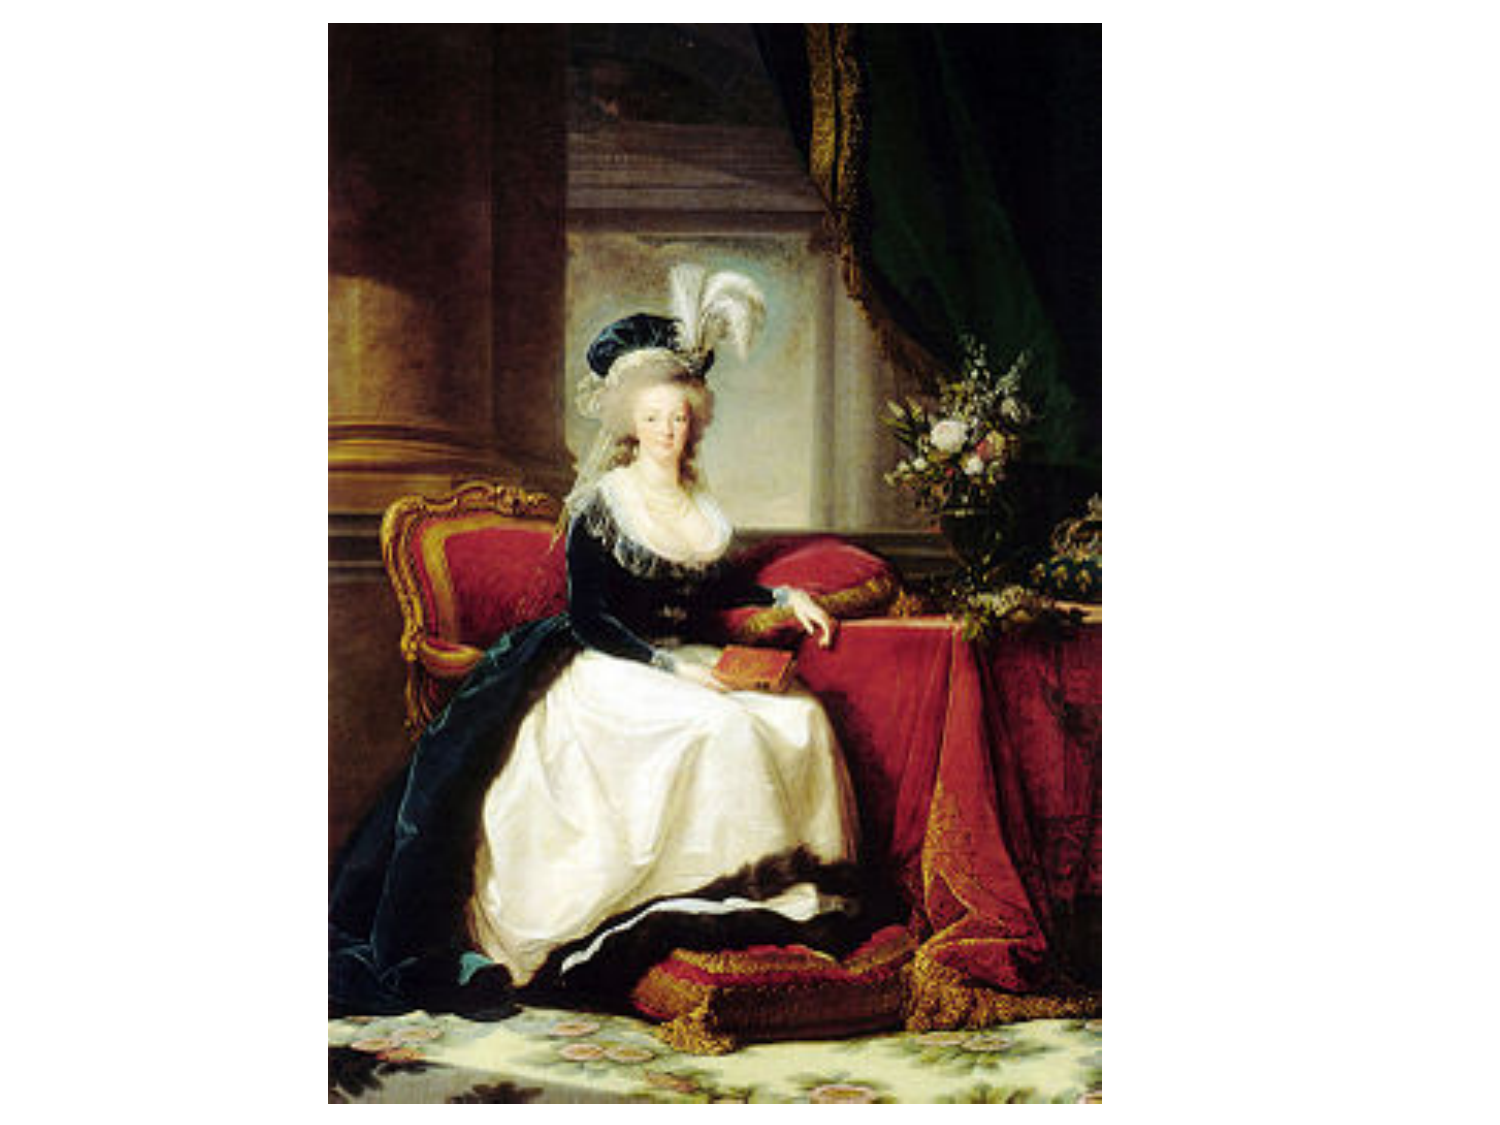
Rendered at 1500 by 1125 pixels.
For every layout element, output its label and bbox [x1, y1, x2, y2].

picture [327, 23, 1102, 1104]
